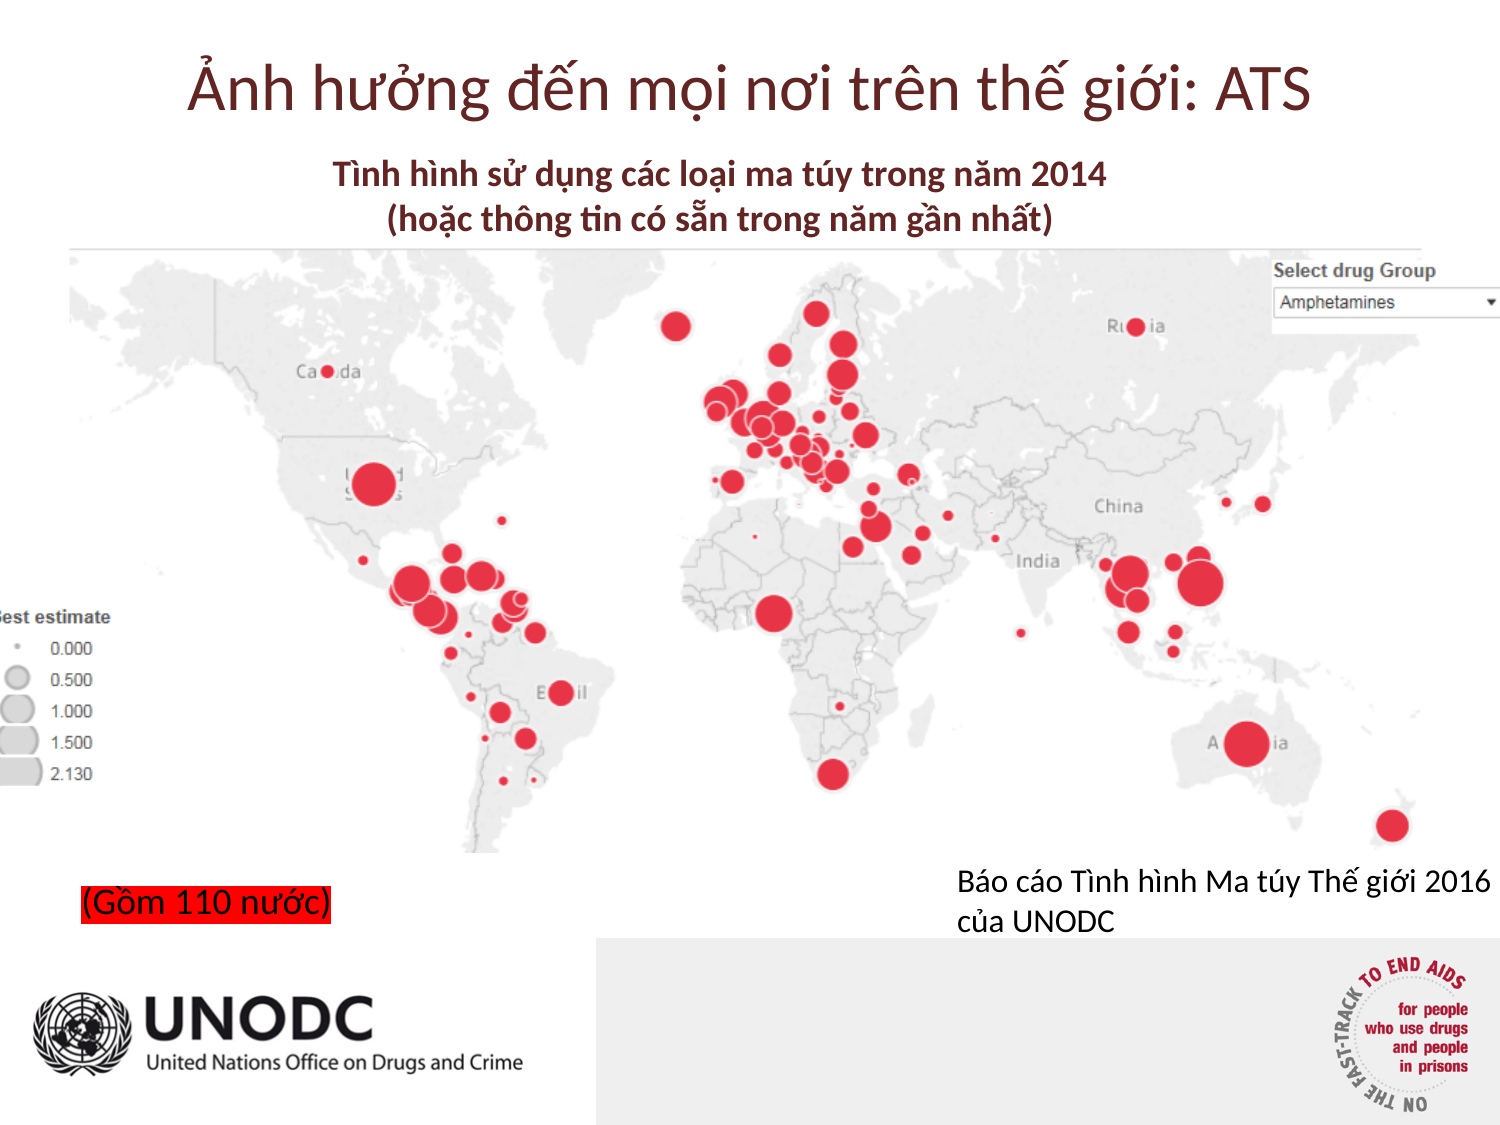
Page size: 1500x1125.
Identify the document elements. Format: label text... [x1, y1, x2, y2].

picture [0, 195, 1500, 853]
title Ảnh hưởng đến mọi nơi trên thế giới: ATS [75, 0, 1425, 178]
text_box (Gồm 110 nước) [66, 869, 347, 930]
picture [596, 938, 1500, 1125]
picture [29, 988, 527, 1081]
text_box Báo cáo Tình hình Ma túy Thế giới 2016 của UNODC [942, 860, 1500, 947]
text_box Tình hình sử dụng các loại ma túy trong năm 2014 (hoặc thông tin có sẵn trong năm gần nhất) [289, 141, 1152, 194]
